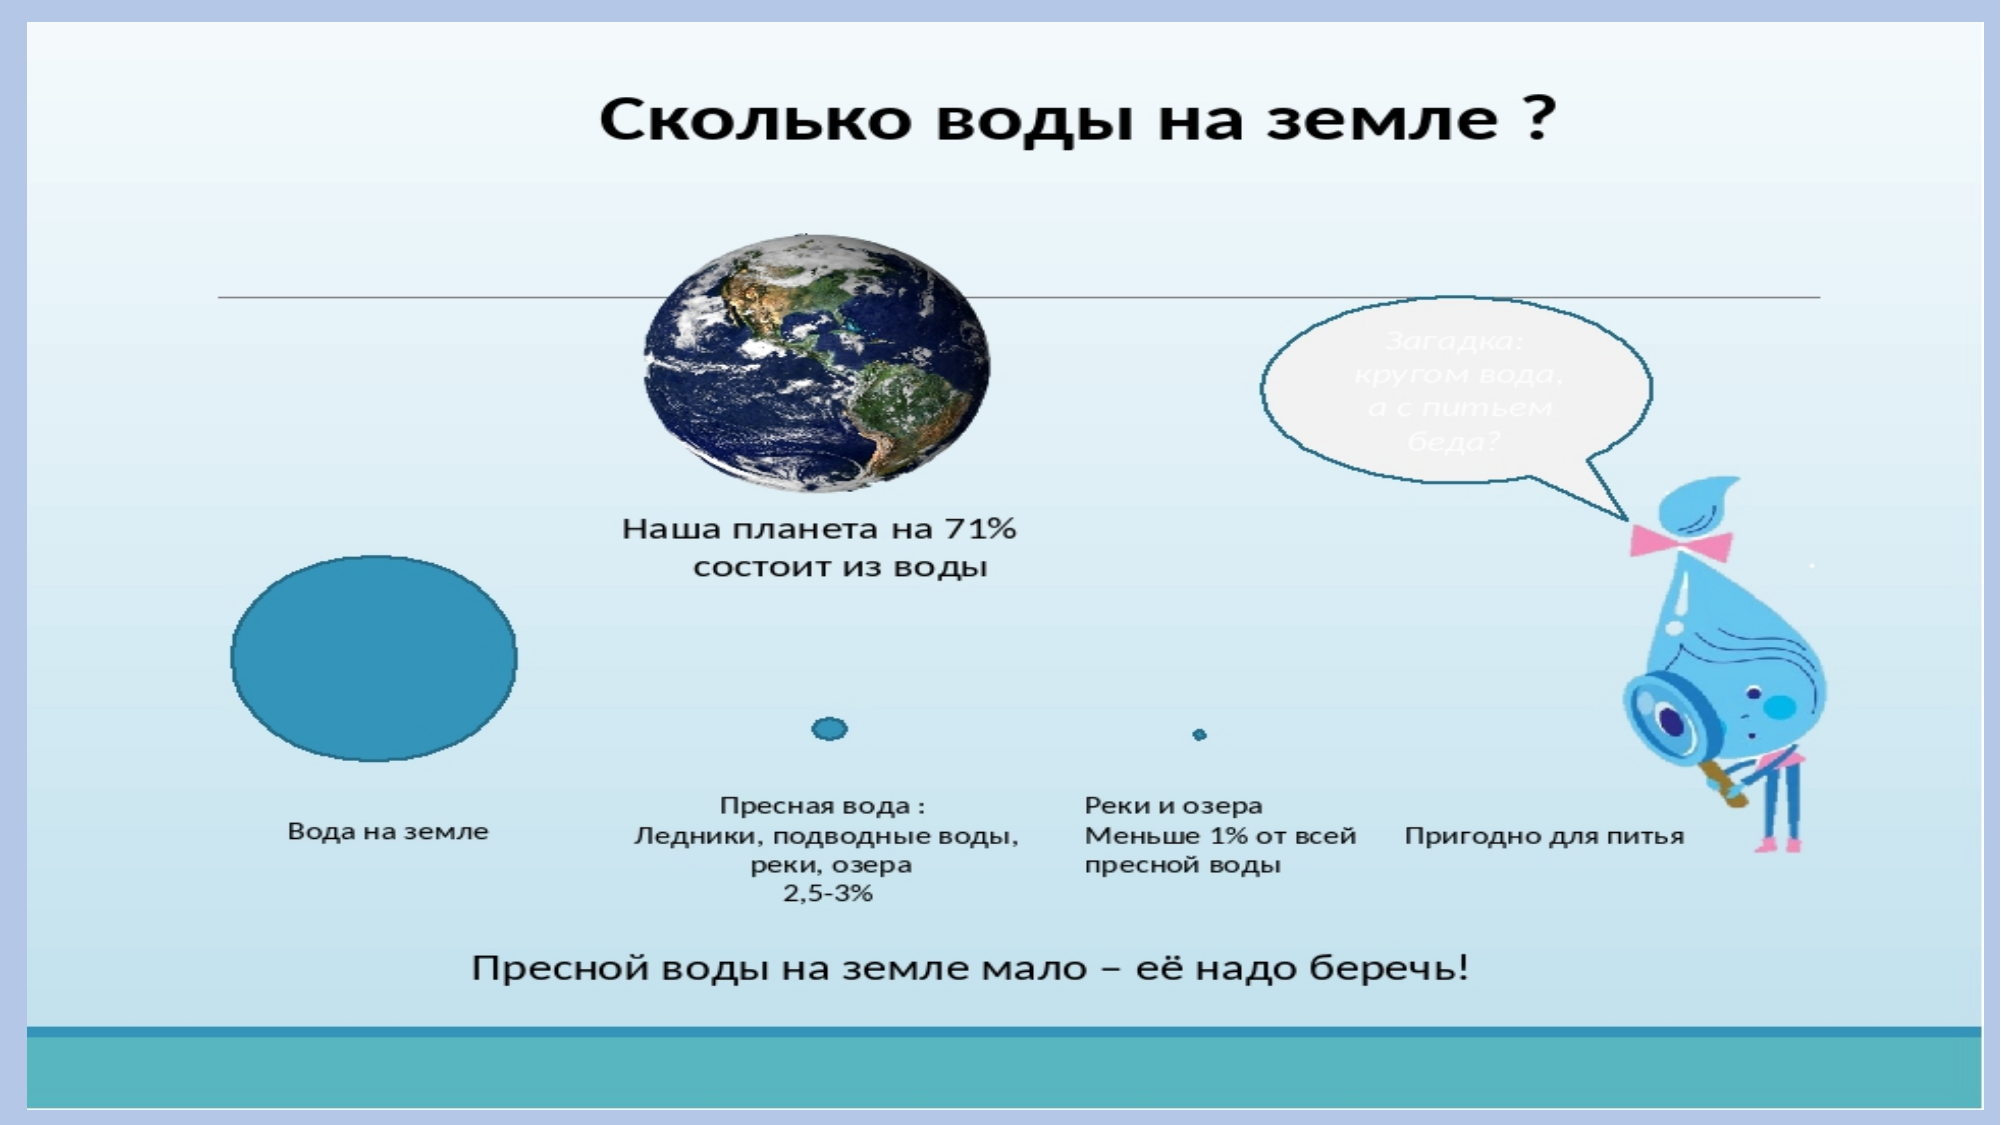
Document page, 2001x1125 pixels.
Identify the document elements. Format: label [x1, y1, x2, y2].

list [27, 22, 1984, 1110]
